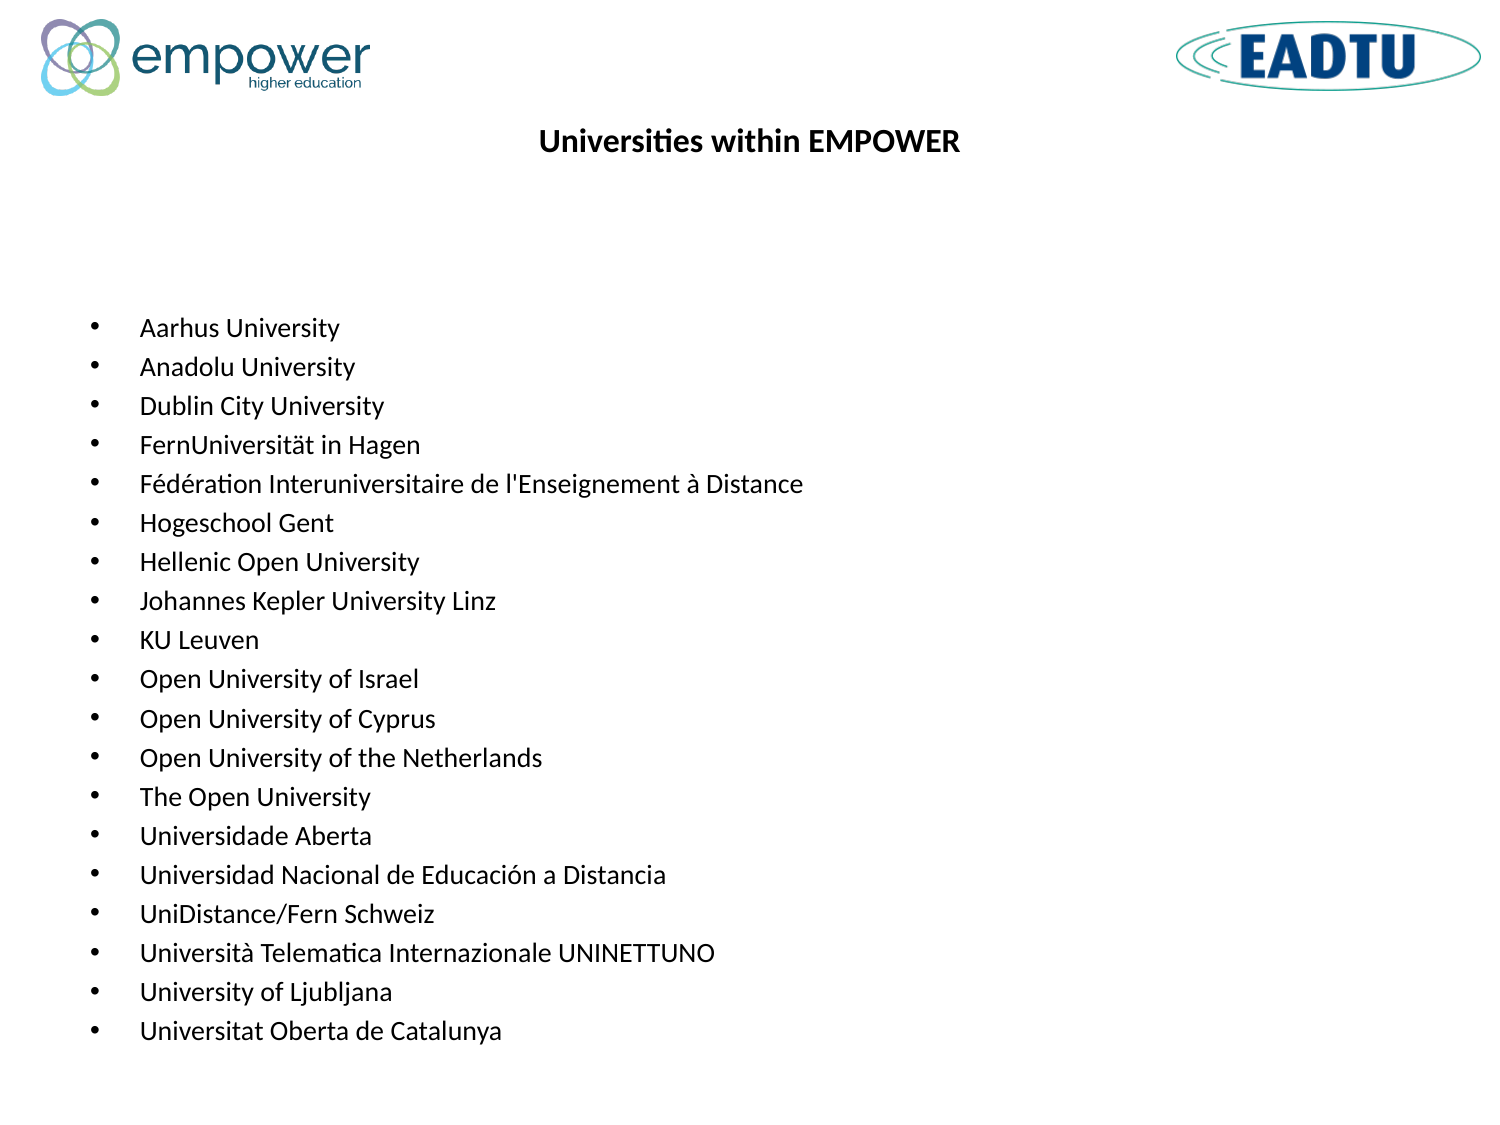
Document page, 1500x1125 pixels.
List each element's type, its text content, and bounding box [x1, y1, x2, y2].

picture [1174, 18, 1482, 93]
picture [40, 18, 370, 96]
list Aarhus University Anadolu University Dublin City University FernUniversität in Hagen Fédération Interuniversitaire de l'Enseignement à Distance Hogeschool Gent Hellenic Open University Johannes Kepler University Linz KU Leuven Open University of Israel Open University of Cyprus Open University of the Netherlands The Open University Universidade Aberta Universidad Nacional de Educación a Distancia UniDistance/Fern Schweiz Università Telematica Internazionale UNINETTUNO University of Ljubljana Universitat Oberta de Catalunya [75, 262, 1436, 1071]
title Universities within EMPOWER [75, 45, 1425, 233]
